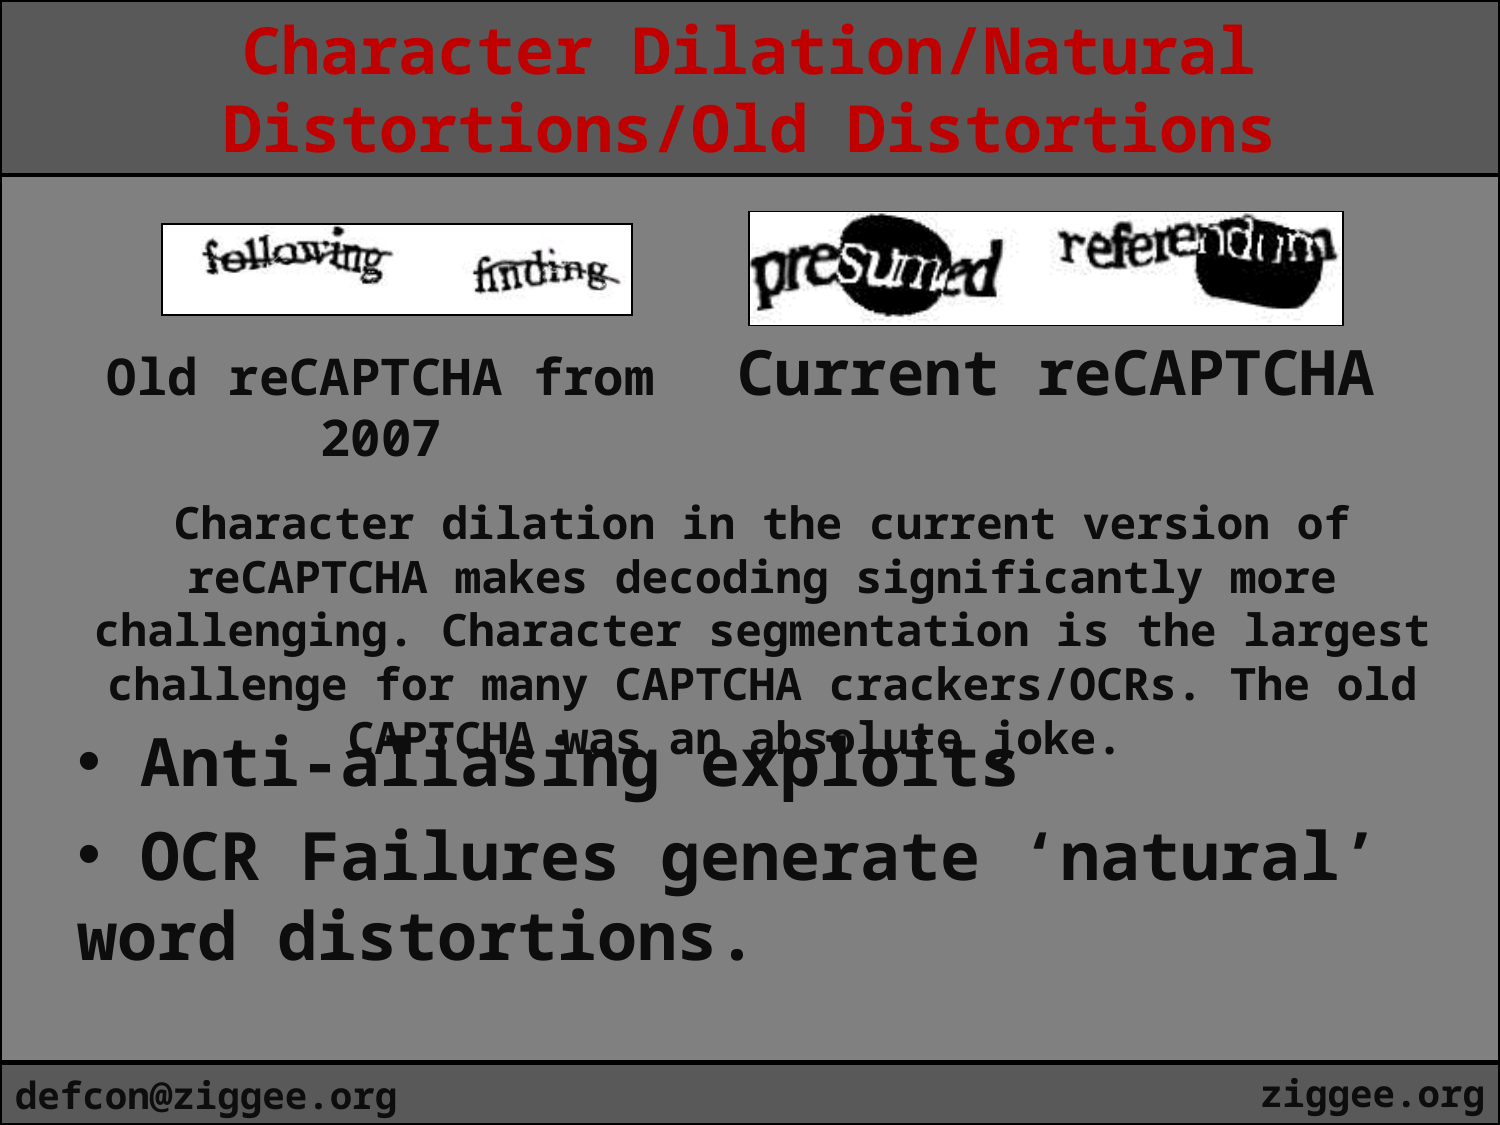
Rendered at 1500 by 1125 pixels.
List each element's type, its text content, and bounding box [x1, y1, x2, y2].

text_box Anti-aliasing exploits OCR Failures generate ‘natural’ word distortions. [62, 712, 1463, 1038]
picture [749, 212, 1343, 326]
picture [162, 224, 632, 315]
text_box [0, 1060, 1500, 1125]
text_box Character dilation in the current version of reCAPTCHA makes decoding significantly more challenging. Character segmentation is the largest challenge for many CAPTCHA crackers/OCRs. The old CAPTCHA was an absolute joke. [62, 487, 1463, 712]
text_box Current reCAPTCHA [712, 324, 1400, 475]
subtitle Old reCAPTCHA from 2007 [37, 337, 712, 475]
text_box Character Dilation/Natural Distortions/Old Distortions [0, 0, 1500, 175]
text_box ziggee.org [1187, 1062, 1500, 1123]
text_box defcon@ziggee.org [0, 1064, 463, 1125]
text_box [0, 177, 1500, 1060]
